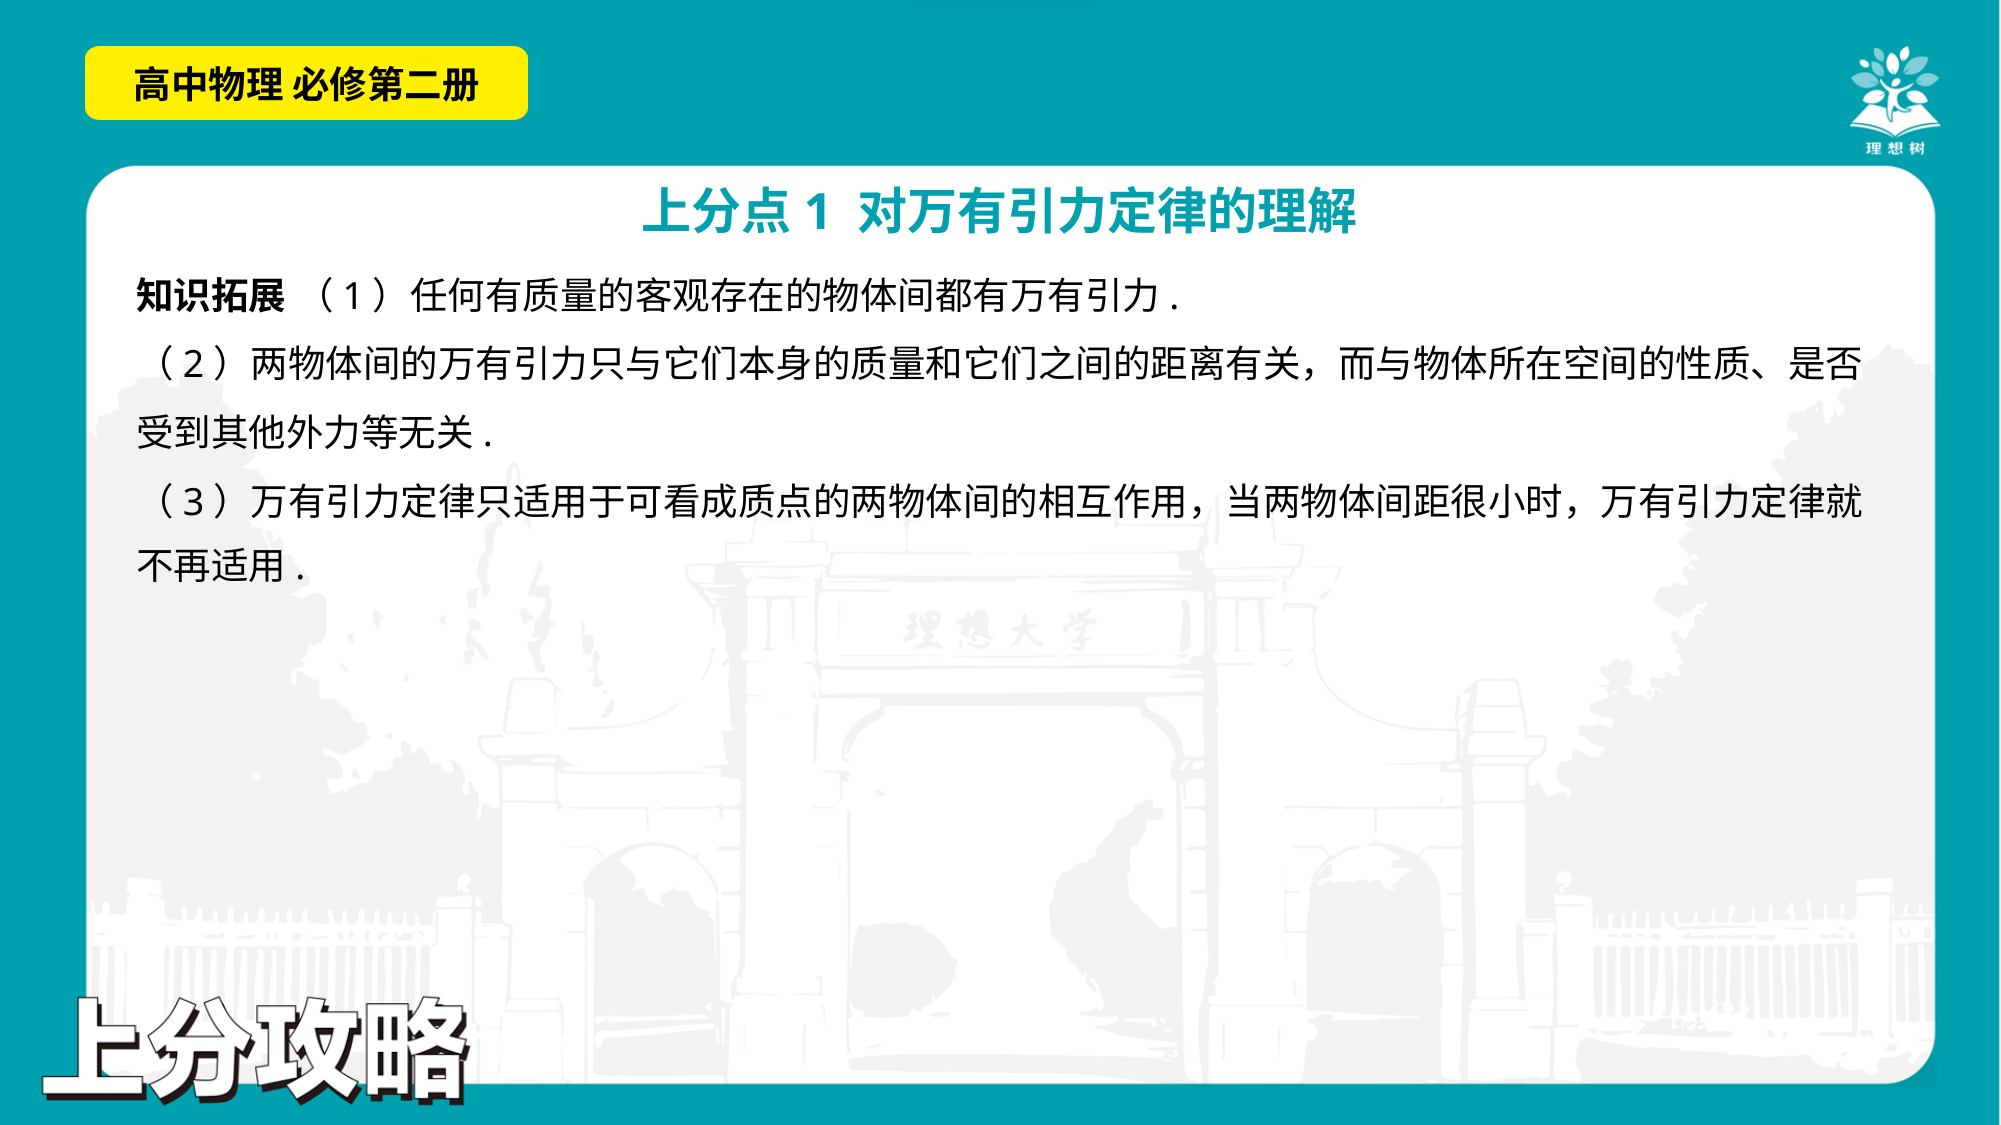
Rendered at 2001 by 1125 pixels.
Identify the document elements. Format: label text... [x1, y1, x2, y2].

text_box 知识拓展 （1）任何有质量的客观存在的物体间都有万有引力. （2）两物体间的万有引力只与它们本身的质量和它们之间的距离有关，而与物体所在空间的性质、是否 受到其他外力等无关. （3）万有引力定律只适用于可看成质点的两物体间的相互作用，当两物体间距很小时，万有引力定律就 不再适用. [136, 247, 1865, 581]
picture [0, 0, 2000, 1125]
